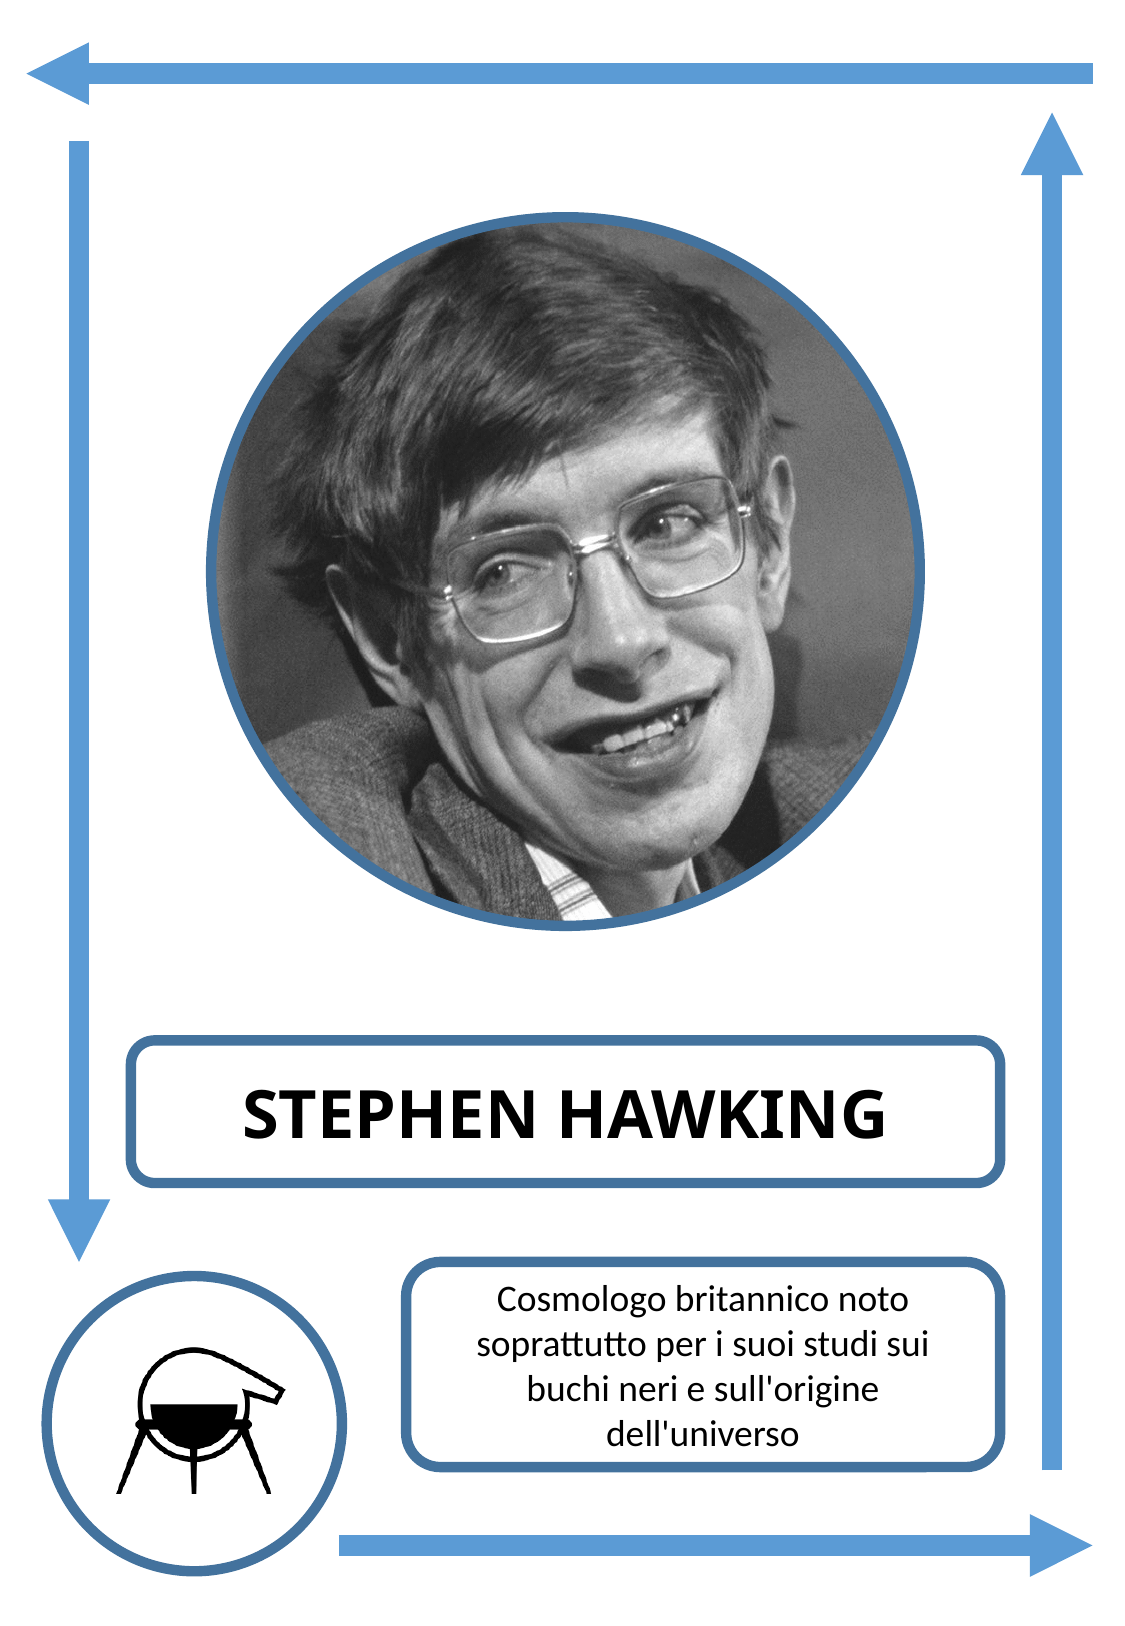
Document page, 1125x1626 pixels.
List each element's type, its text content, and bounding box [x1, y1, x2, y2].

picture [110, 1319, 291, 1499]
picture [211, 218, 920, 928]
text_box [45, 1274, 343, 1573]
text_box Cosmologo britannico noto soprattutto per i suoi studi sui buchi neri e sull'origine dell'universo [405, 1260, 1002, 1469]
text_box STEPHEN HAWKING [129, 1039, 1002, 1185]
